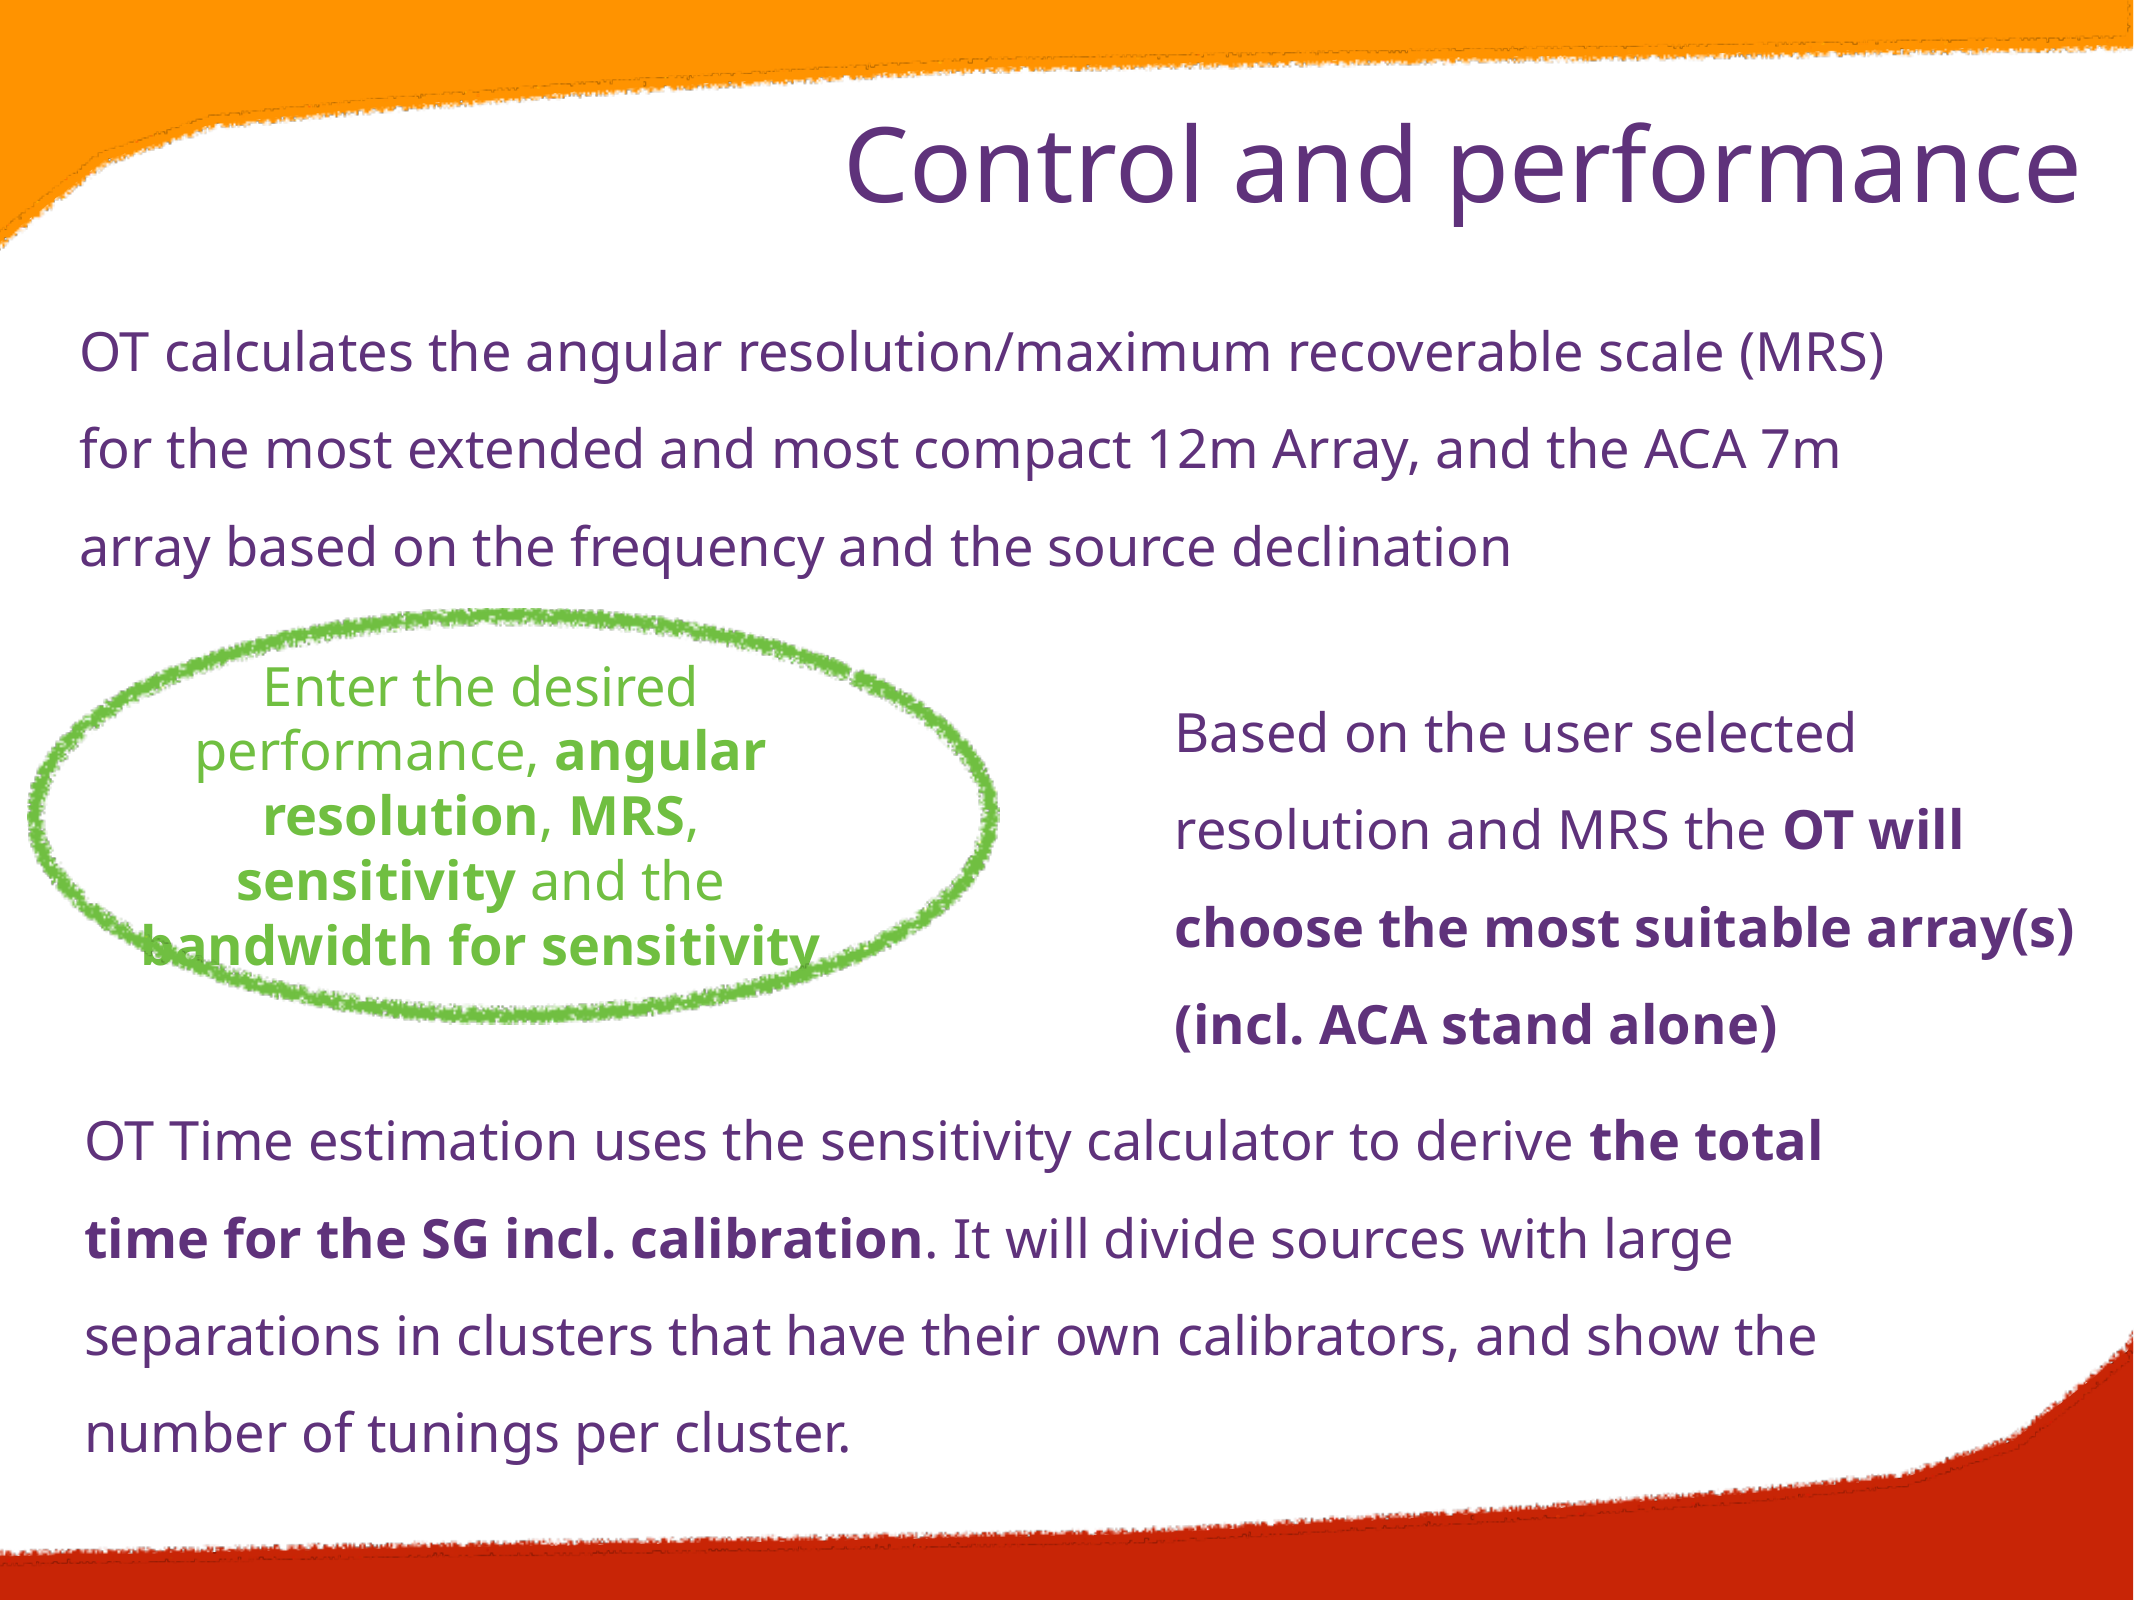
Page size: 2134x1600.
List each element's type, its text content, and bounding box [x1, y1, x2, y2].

text_box OT Time estimation uses the sensitivity calculator to derive the total time for the SG incl. calibration. It will divide sources with large separations in clusters that have their own calibrators, and show the number of tunings per cluster. [75, 1065, 1842, 1287]
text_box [0, 0, 2134, 307]
picture [27, 608, 1001, 1025]
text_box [0, 1294, 2134, 1600]
text_box Based on the user selected resolution and MRS the OT will choose the most suitable array(s) (incl. ACA stand alone) [1166, 657, 2111, 1021]
subtitle OT calculates the angular resolution/maximum recoverable scale (MRS) for the most extended and most compact 12m Array, and the ACA 7m array based on the frequency and the source declination [70, 313, 1958, 614]
